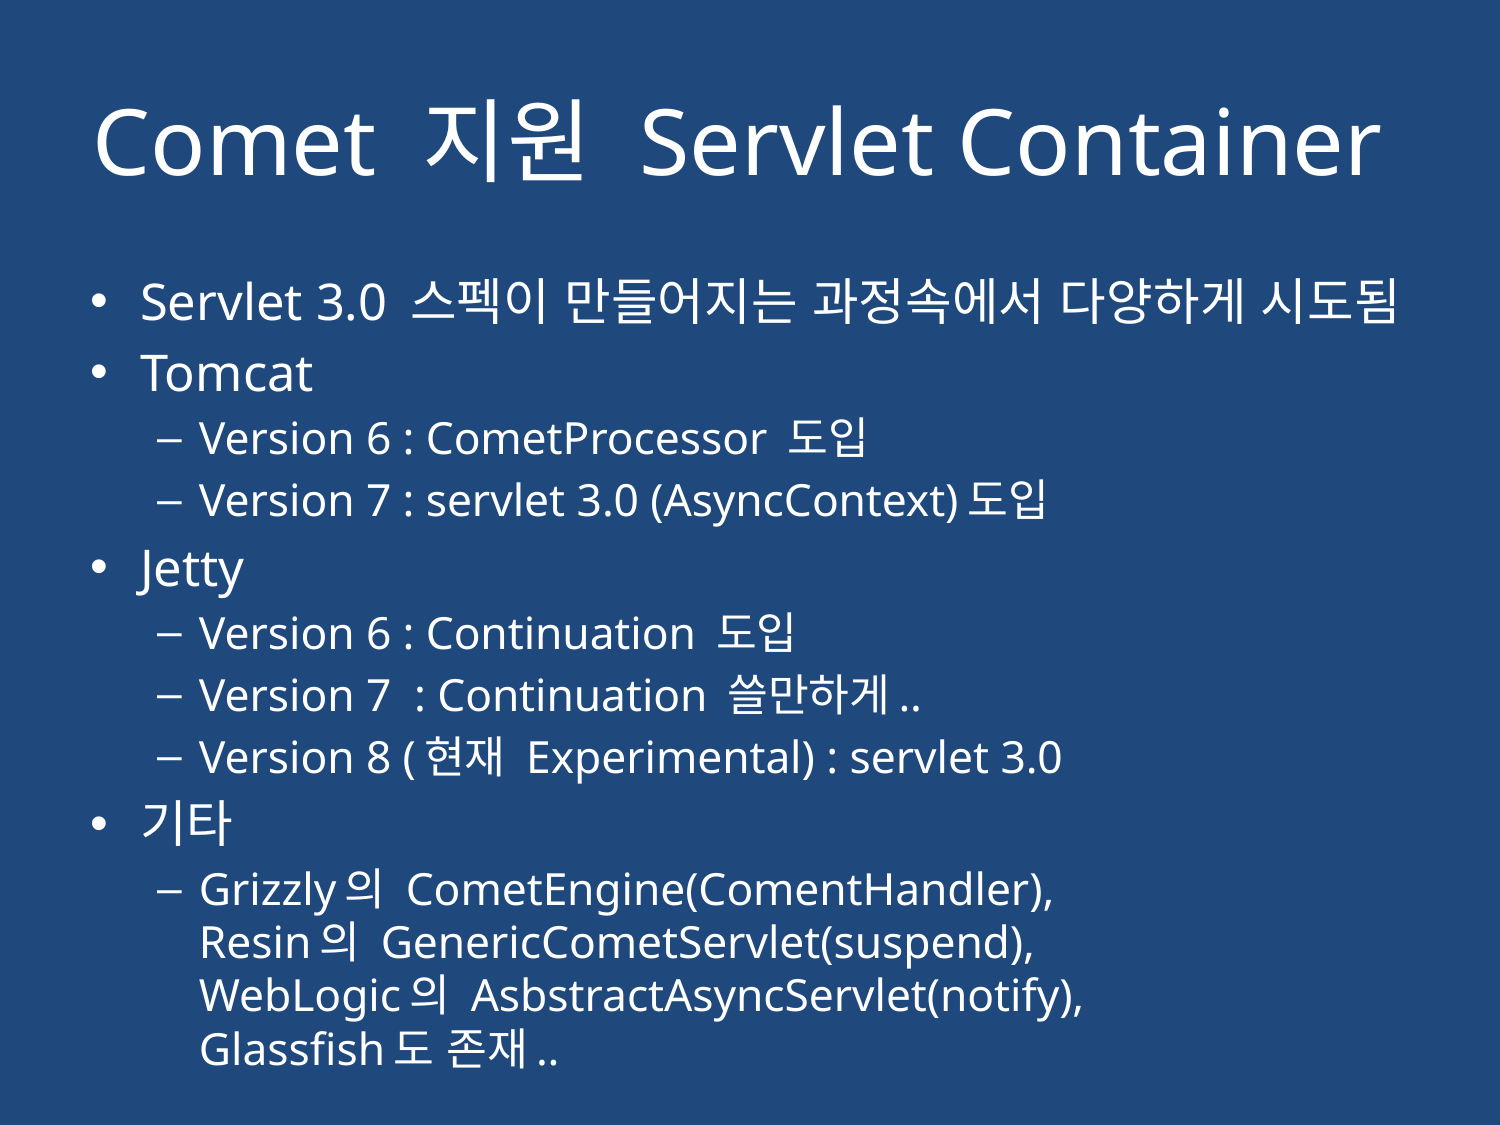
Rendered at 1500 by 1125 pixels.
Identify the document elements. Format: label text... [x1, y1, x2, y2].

title Comet 지원 Servlet Container [75, 45, 1425, 233]
list Servlet 3.0 스펙이 만들어지는 과정속에서 다양하게 시도됨 Tomcat Version 6 : CometProcessor 도입 Version 7 : servlet 3.0 (AsyncContext)도입 Jetty Version 6 : Continuation 도입 Version 7 : Continuation 쓸만하게.. Version 8 (현재 Experimental) : servlet 3.0 기타 Grizzly의 CometEngine(ComentHandler), Resin의 GenericCometServlet(suspend), WebLogic의 AsbstractAsyncServlet(notify), Glassfish도 존재.. [75, 262, 1436, 1094]
